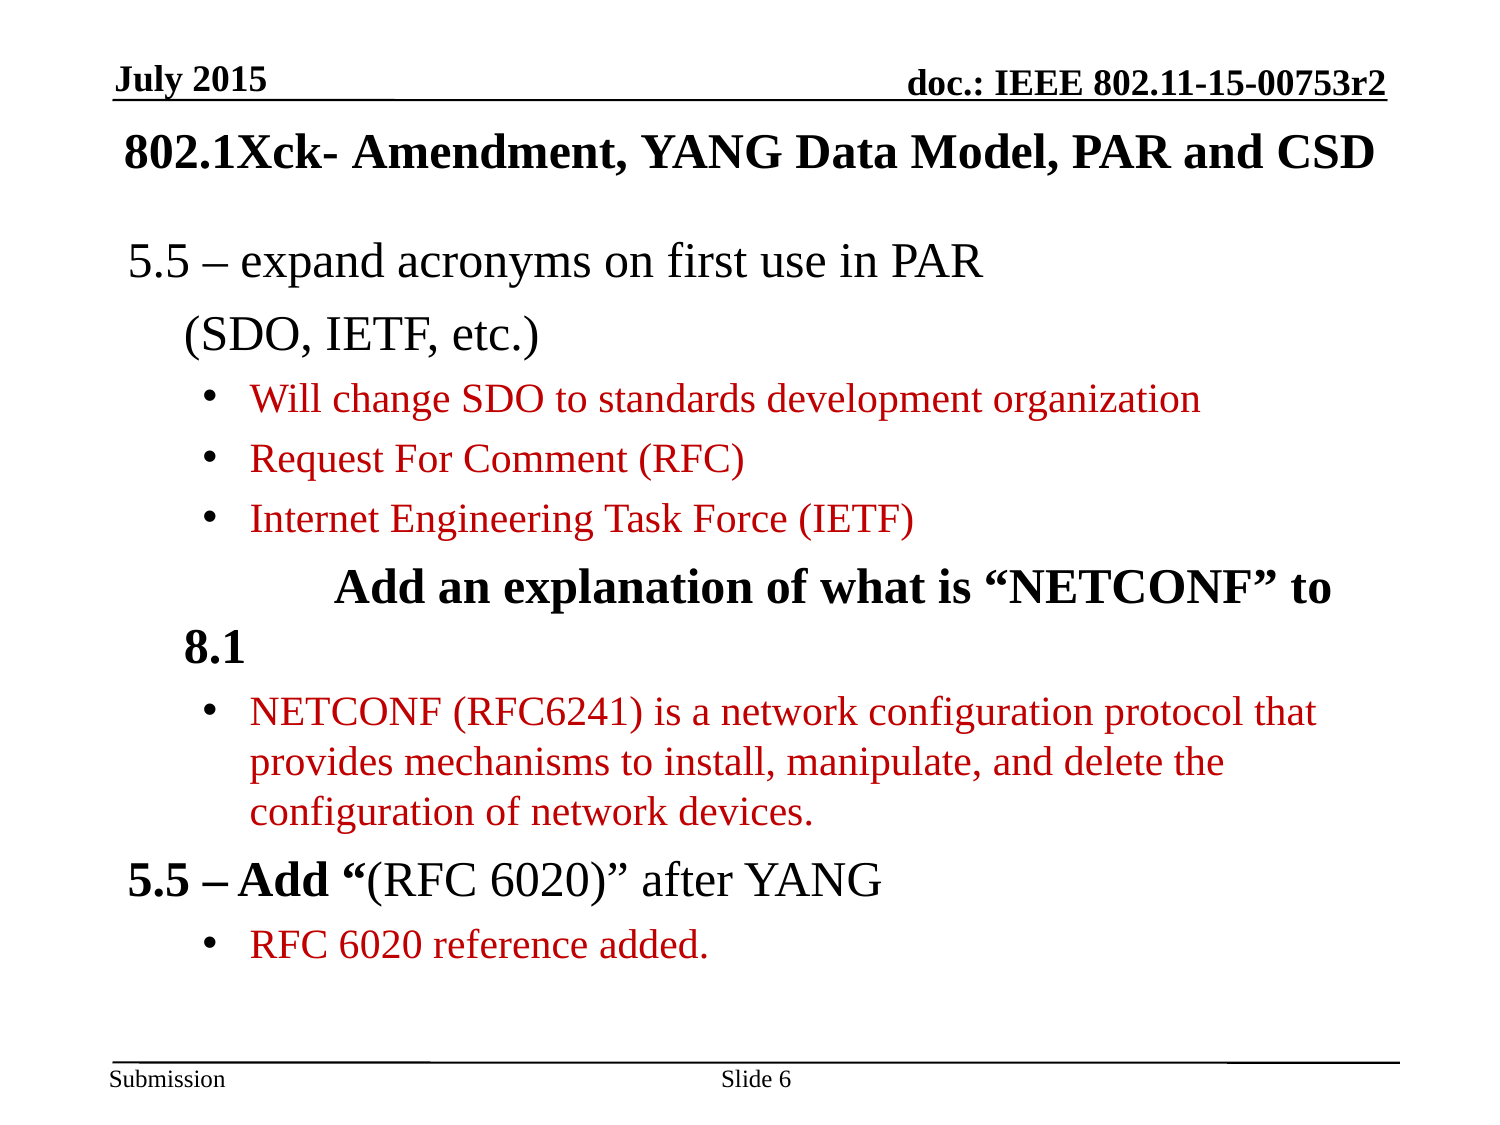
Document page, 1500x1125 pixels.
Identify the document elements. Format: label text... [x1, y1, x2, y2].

slide_number Slide 6 [712, 1061, 800, 1123]
list 5.5 – expand acronyms on first use in PAR (SDO, IETF, etc.) Will change SDO to standards development organization Request For Comment (RFC) Internet Engineering Task Force (IETF) Add an explanation of what is “NETCONF” to 8.1 NETCONF (RFC6241) is a network configuration protocol that provides mechanisms to install, manipulate, and delete the configuration of network devices. 5.5 – Add “(RFC 6020)” after YANG RFC 6020 reference added. [112, 219, 1388, 1000]
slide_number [114, 54, 423, 100]
title 802.1Xck- Amendment, YANG Data Model, PAR and CSD [100, 112, 1400, 185]
